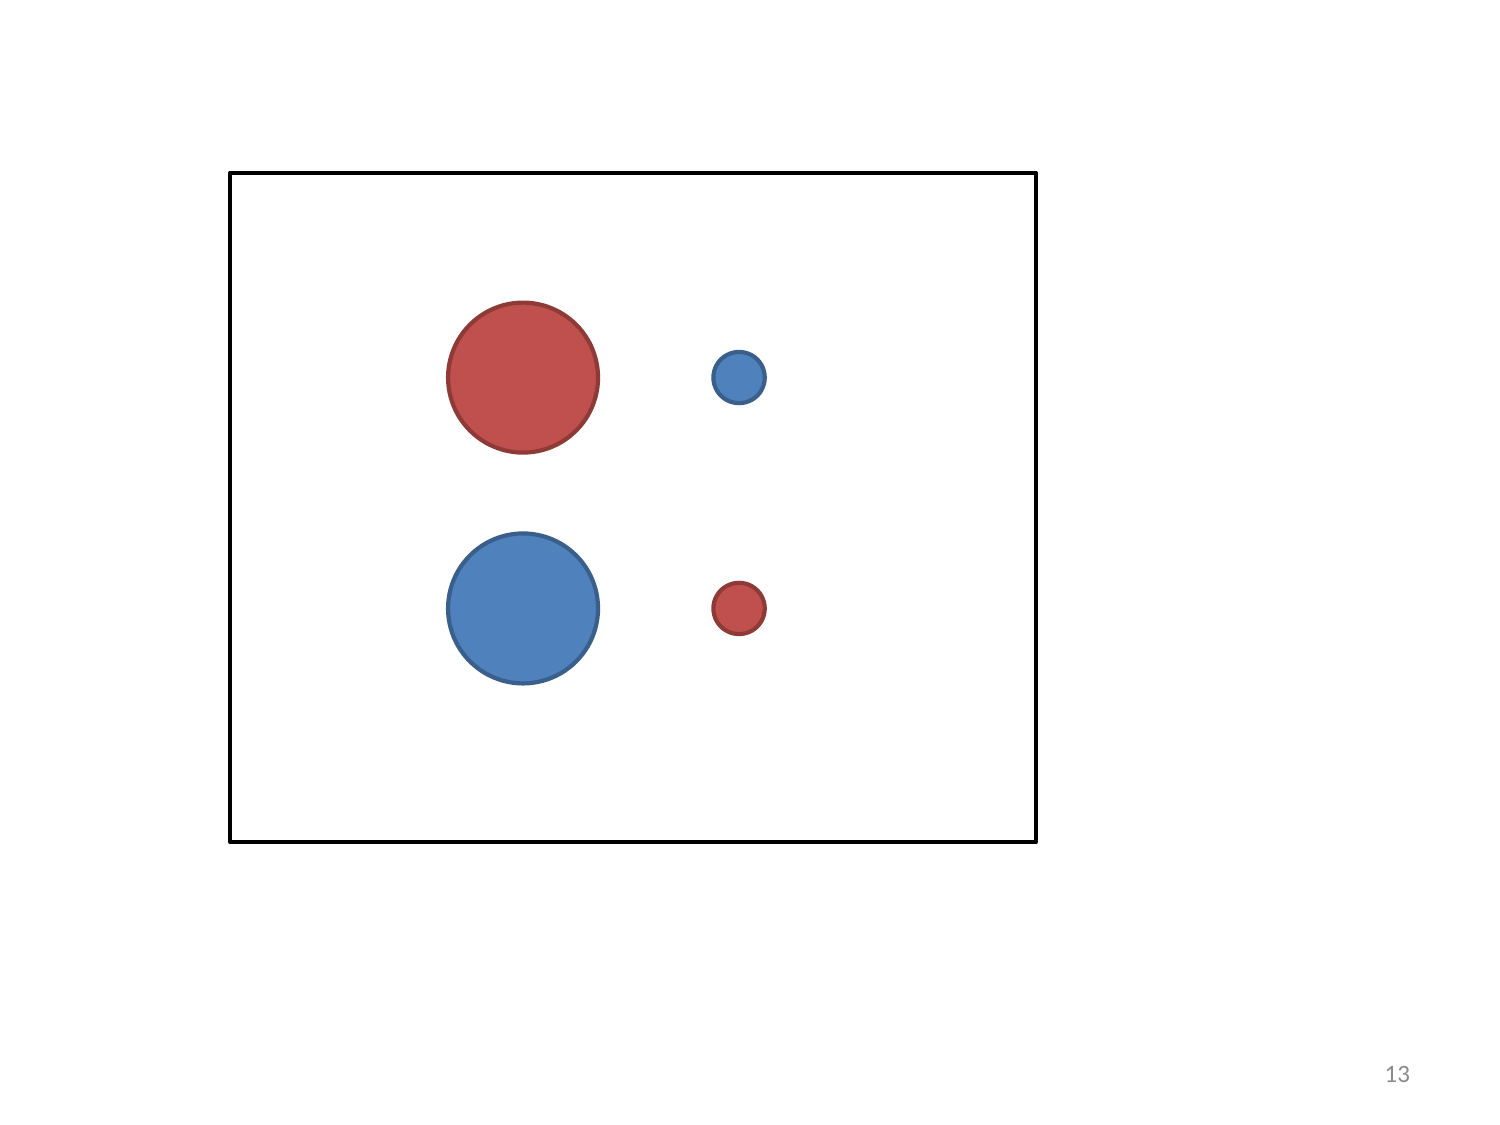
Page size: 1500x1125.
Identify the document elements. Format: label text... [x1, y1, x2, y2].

text_box [228, 171, 1038, 844]
text_box [445, 531, 601, 686]
text_box [711, 580, 767, 637]
text_box [445, 300, 601, 455]
text_box [711, 349, 767, 406]
slide_number 13 [1074, 1042, 1425, 1103]
